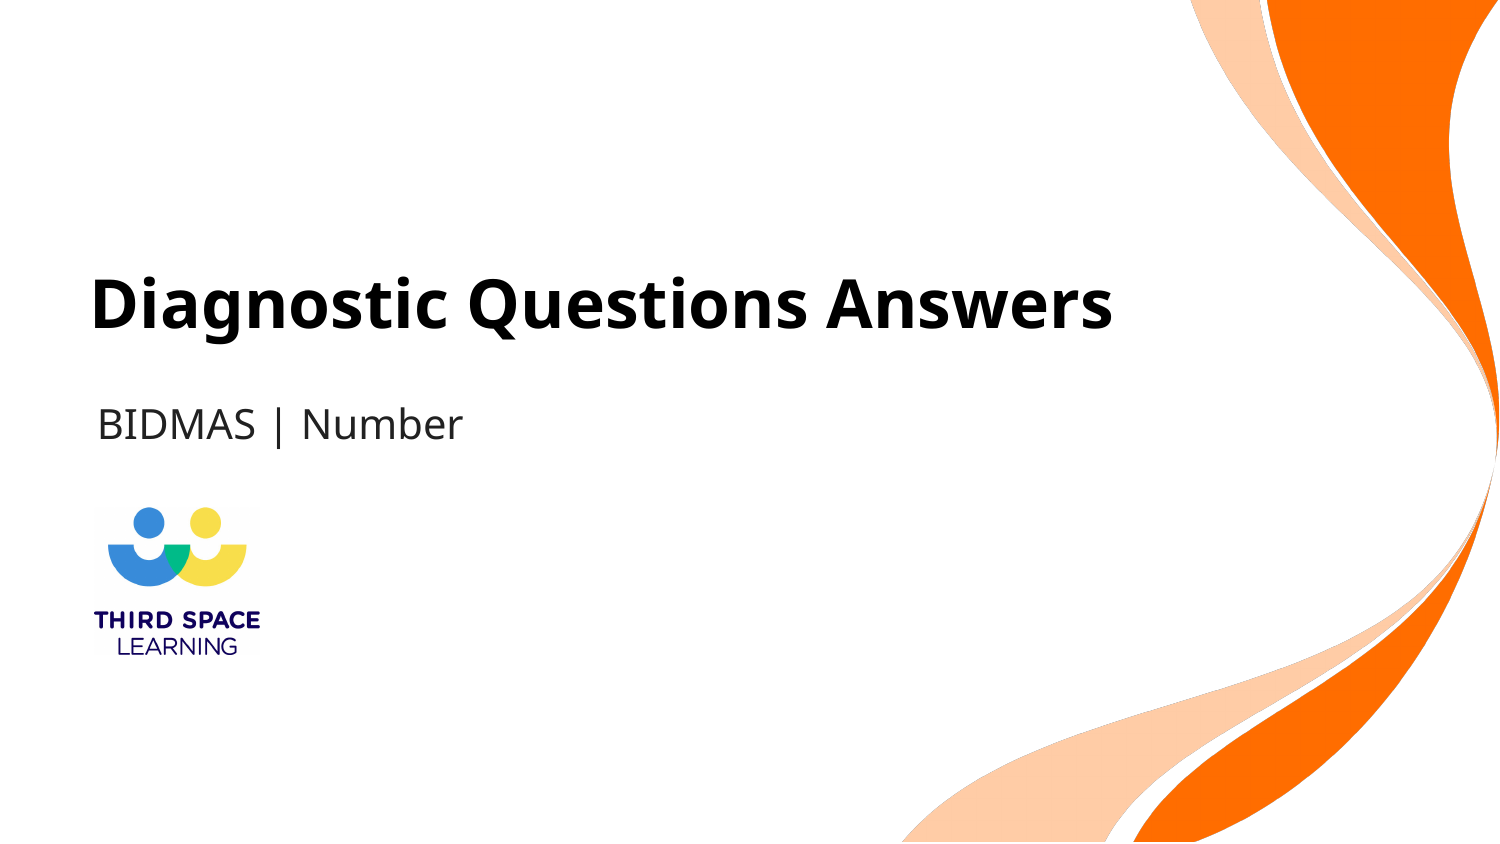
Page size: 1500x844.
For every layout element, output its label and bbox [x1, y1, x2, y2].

picture [902, 0, 1500, 842]
picture [94, 507, 260, 655]
